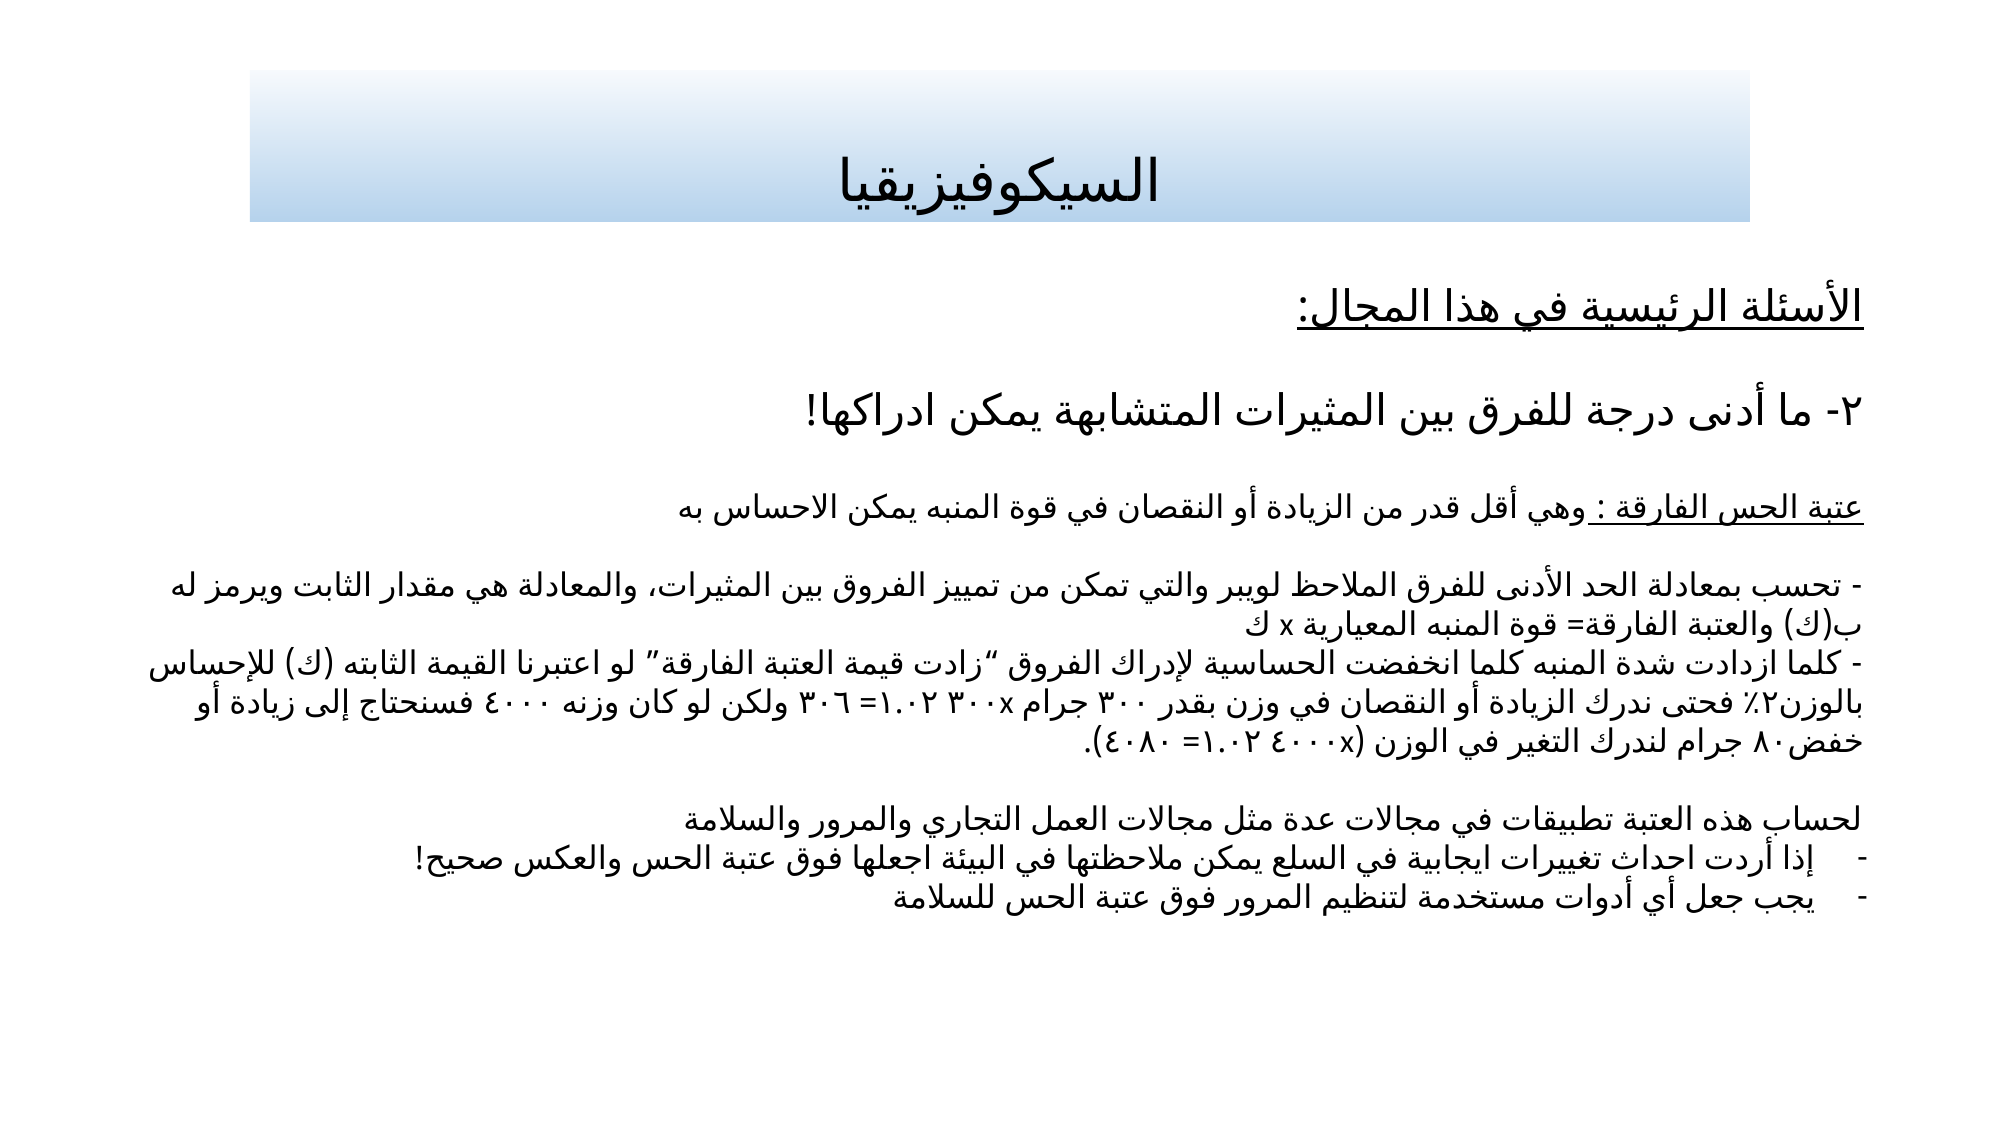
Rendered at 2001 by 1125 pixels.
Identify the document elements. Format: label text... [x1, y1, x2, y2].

subtitle الأسئلة الرئيسية في هذا المجال: ٢- ما أدنى درجة للفرق بين المثيرات المتشابهة يمكن ادراكها! عتبة الحس الفارقة : وهي أقل قدر من الزيادة أو النقصان في قوة المنبه يمكن الاحساس به - تحسب بمعادلة الحد الأدنى للفرق الملاحظ لويبر والتي تمكن من تمييز الفروق بين المثيرات، والمعادلة هي مقدار الثابت ويرمز له ب(ك) والعتبة الفارقة= قوة المنبه المعيارية x ك - كلما ازدادت شدة المنبه كلما انخفضت الحساسية لإدراك الفروق “زادت قيمة العتبة الفارقة” لو اعتبرنا القيمة الثابته (ك) للإحساس بالوزن٢٪ فحتى ندرك الزيادة أو النقصان في وزن بقدر ٣٠٠ جرام ٣٠٠x ١.٠٢= ٣٠٦ ولكن لو كان وزنه ٤٠٠٠ فسنحتاج إلى زيادة أو خفض٨٠ جرام لندرك التغير في الوزن (٤٠٠٠x ١.٠٢= ٤٠٨٠). لحساب هذه العتبة تطبيقات في مجالات عدة مثل مجالات العمل التجاري والمرور والسلامة إذا أردت احداث تغييرات ايجابية في السلع يمكن ملاحظتها في البيئة اجعلها فوق عتبة الحس والعكس صحيح! يجب جعل أي أدوات مستخدمة لتنظيم المرور فوق عتبة الحس للسلامة [121, 270, 1879, 924]
title السيكوفيزيقيا [249, 70, 1750, 222]
